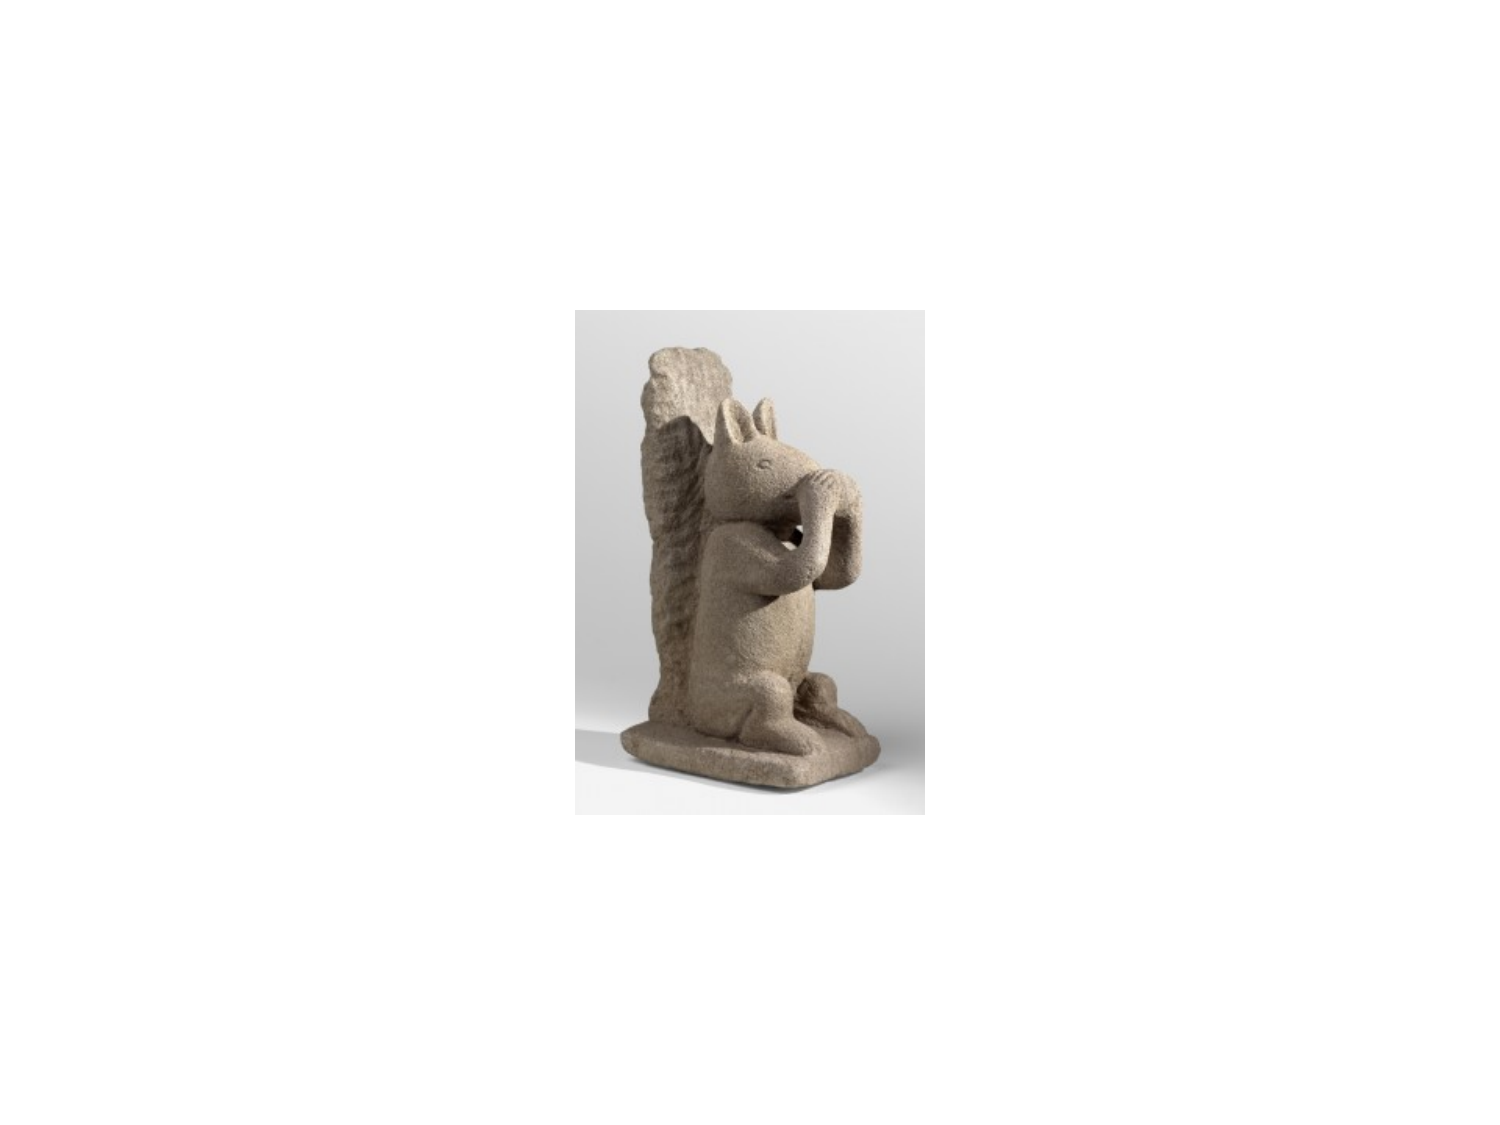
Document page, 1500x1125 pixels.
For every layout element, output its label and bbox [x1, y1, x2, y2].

picture [574, 309, 926, 815]
